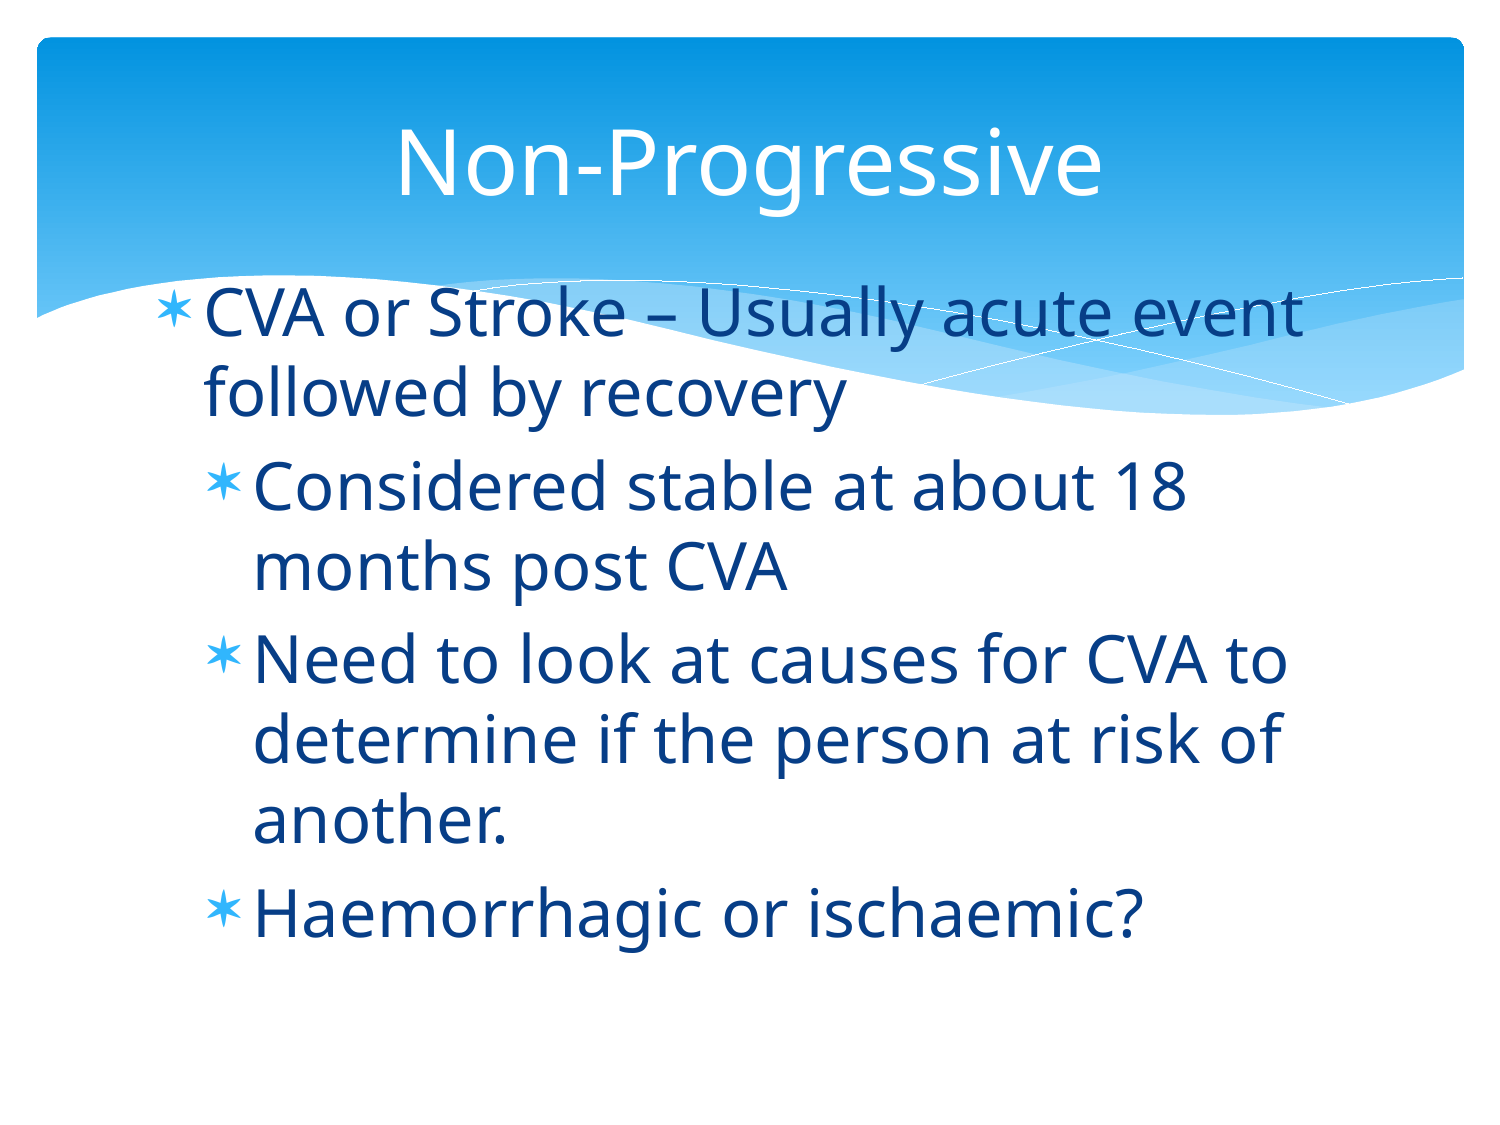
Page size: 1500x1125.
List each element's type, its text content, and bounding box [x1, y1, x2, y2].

list CVA or Stroke – Usually acute event followed by recovery Considered stable at about 18 months post CVA Need to look at causes for CVA to determine if the person at risk of another. Haemorrhagic or ischaemic? [143, 262, 1359, 1005]
title Non-Progressive [75, 55, 1425, 261]
